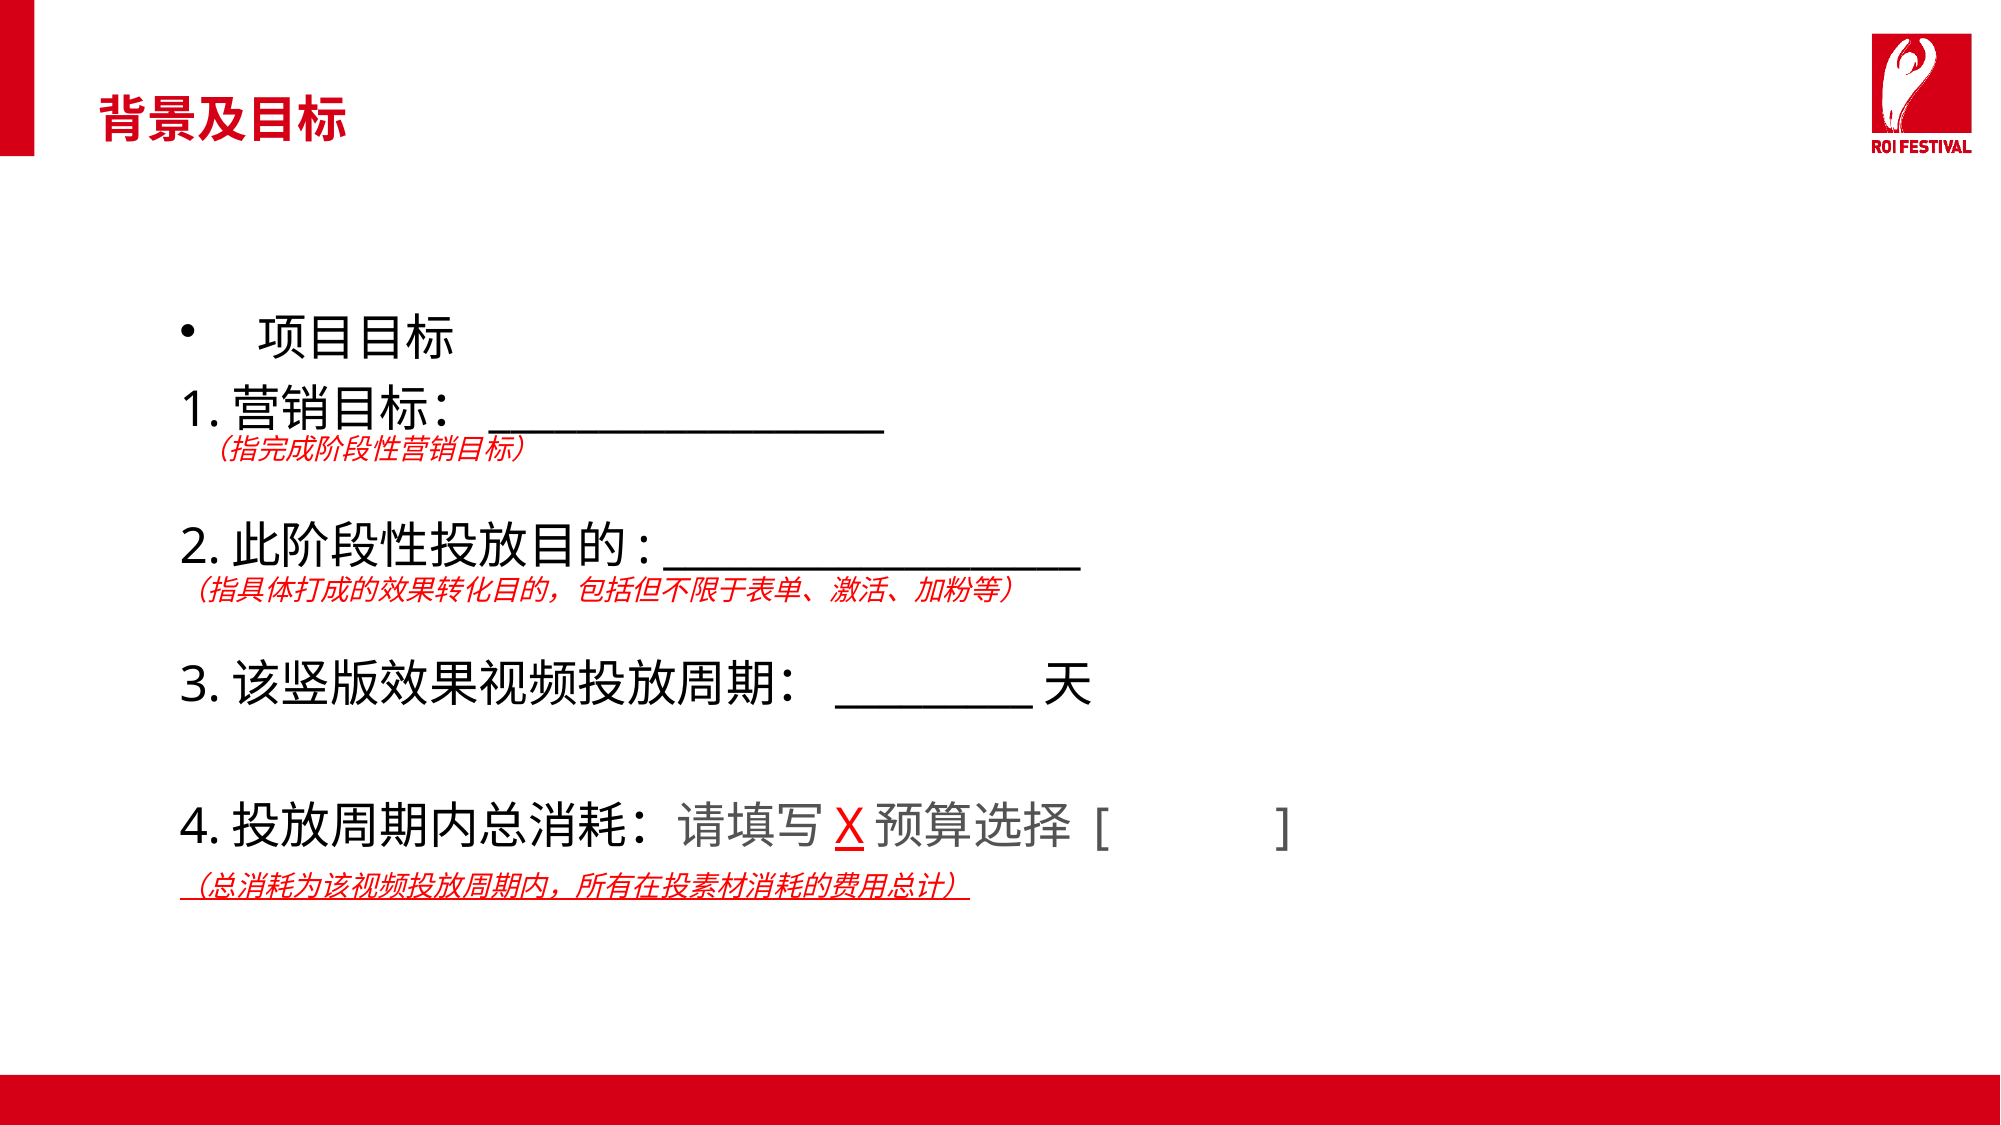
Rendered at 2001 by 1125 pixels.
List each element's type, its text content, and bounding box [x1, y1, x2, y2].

picture [1856, 21, 1987, 167]
text_box [0, 1074, 2000, 1125]
text_box 项目目标 1.营销目标：__________________ （指完成阶段性营销目标） 2.此阶段性投放目的: ___________________ （指具体打成的效果转化目的，包括但不限于表单、激活、加粉等） 3.该竖版效果视频投放周期：_________天 4.投放周期内总消耗：请填写X预算选择 [ ] （总消耗为该视频投放周期内，所有在投素材消耗的费用总计） [164, 305, 1581, 914]
